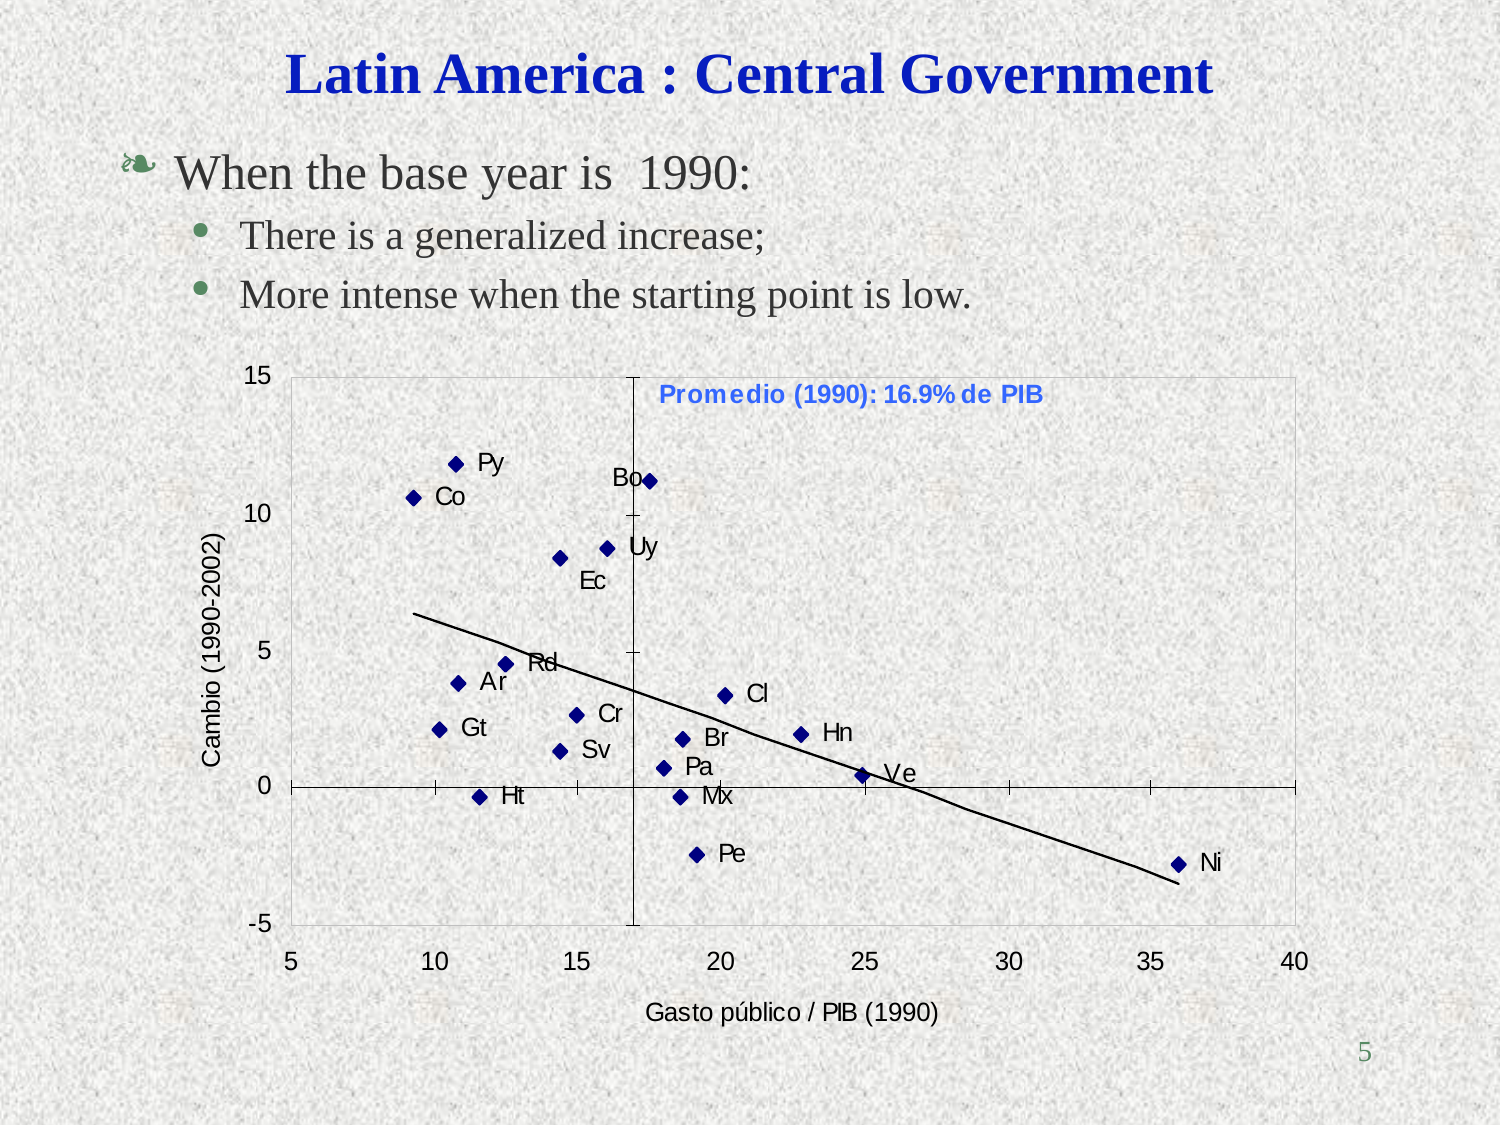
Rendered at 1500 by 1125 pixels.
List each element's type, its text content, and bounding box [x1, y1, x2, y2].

slide_number 5 [1074, 1024, 1388, 1101]
list When the base year is 1990: There is a generalized increase; More intense when the starting point is low. [102, 132, 1378, 356]
picture [0, 0, 1500, 1125]
title Latin America : Central Government [112, 33, 1388, 113]
